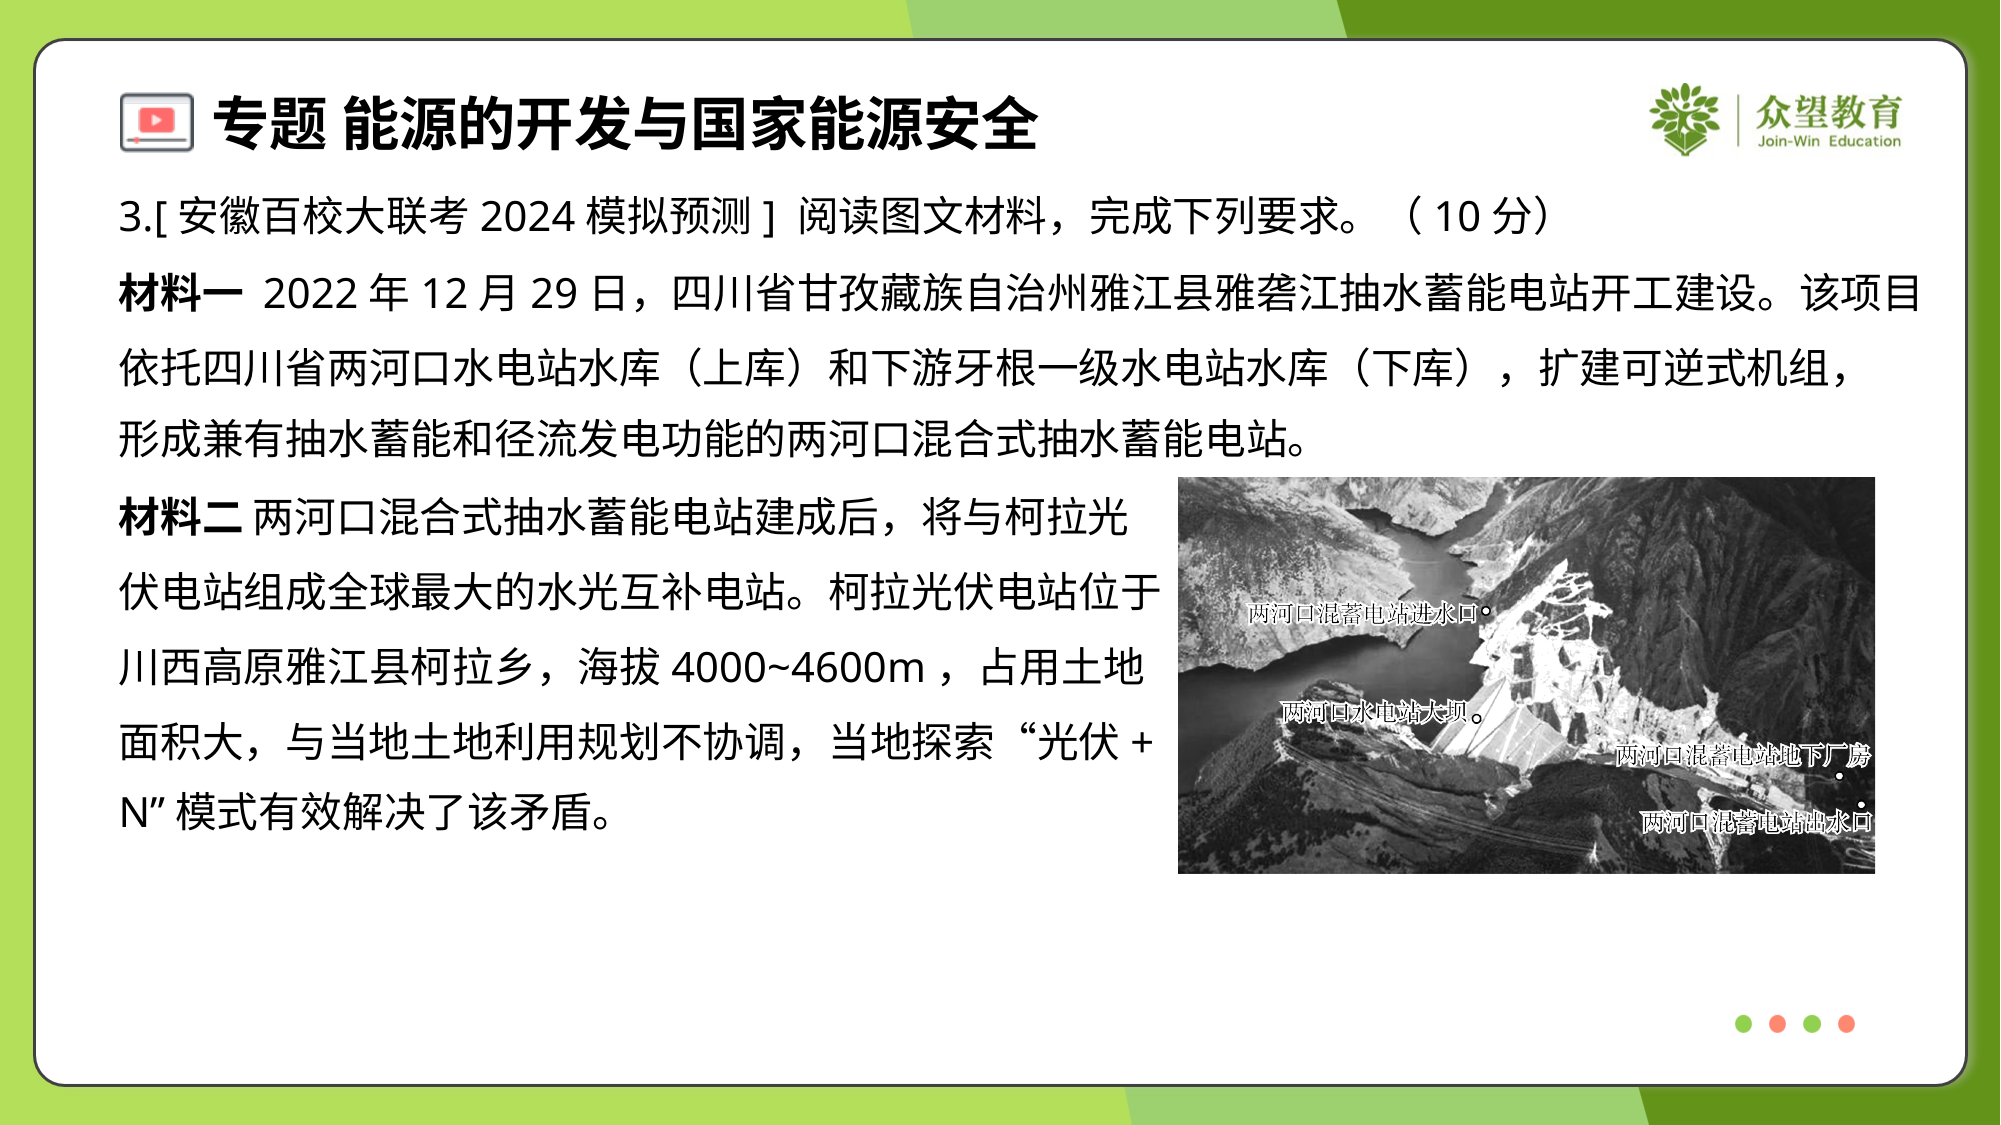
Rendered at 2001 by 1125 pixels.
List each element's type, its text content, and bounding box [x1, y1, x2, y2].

picture [0, 0, 2000, 1125]
text_box 3.[安徽百校大联考2024模拟预测] 阅读图文材料，完成下列要求。（10分） 材料一 2022年12月29日，四川省甘孜藏族自治州雅江县雅砻江抽水蓄能电站开工建设。该项目 依托四川省两河口水电站水库（上库）和下游牙根一级水电站水库（下库），扩建可逆式机组， 形成兼有抽水蓄能和径流发电功能的两河口混合式抽水蓄能电站。 [118, 164, 1883, 456]
text_box 材料二 两河口混合式抽水蓄能电站建成后，将与柯拉光 伏电站组成全球最大的水光互补电站。柯拉光伏电站位于 川西高原雅江县柯拉乡，海拔4000~4600m，占用土地 面积大，与当地土地利用规划不协调，当地探索“光伏+ N”模式有效解决了该矛盾。 [118, 465, 1164, 829]
